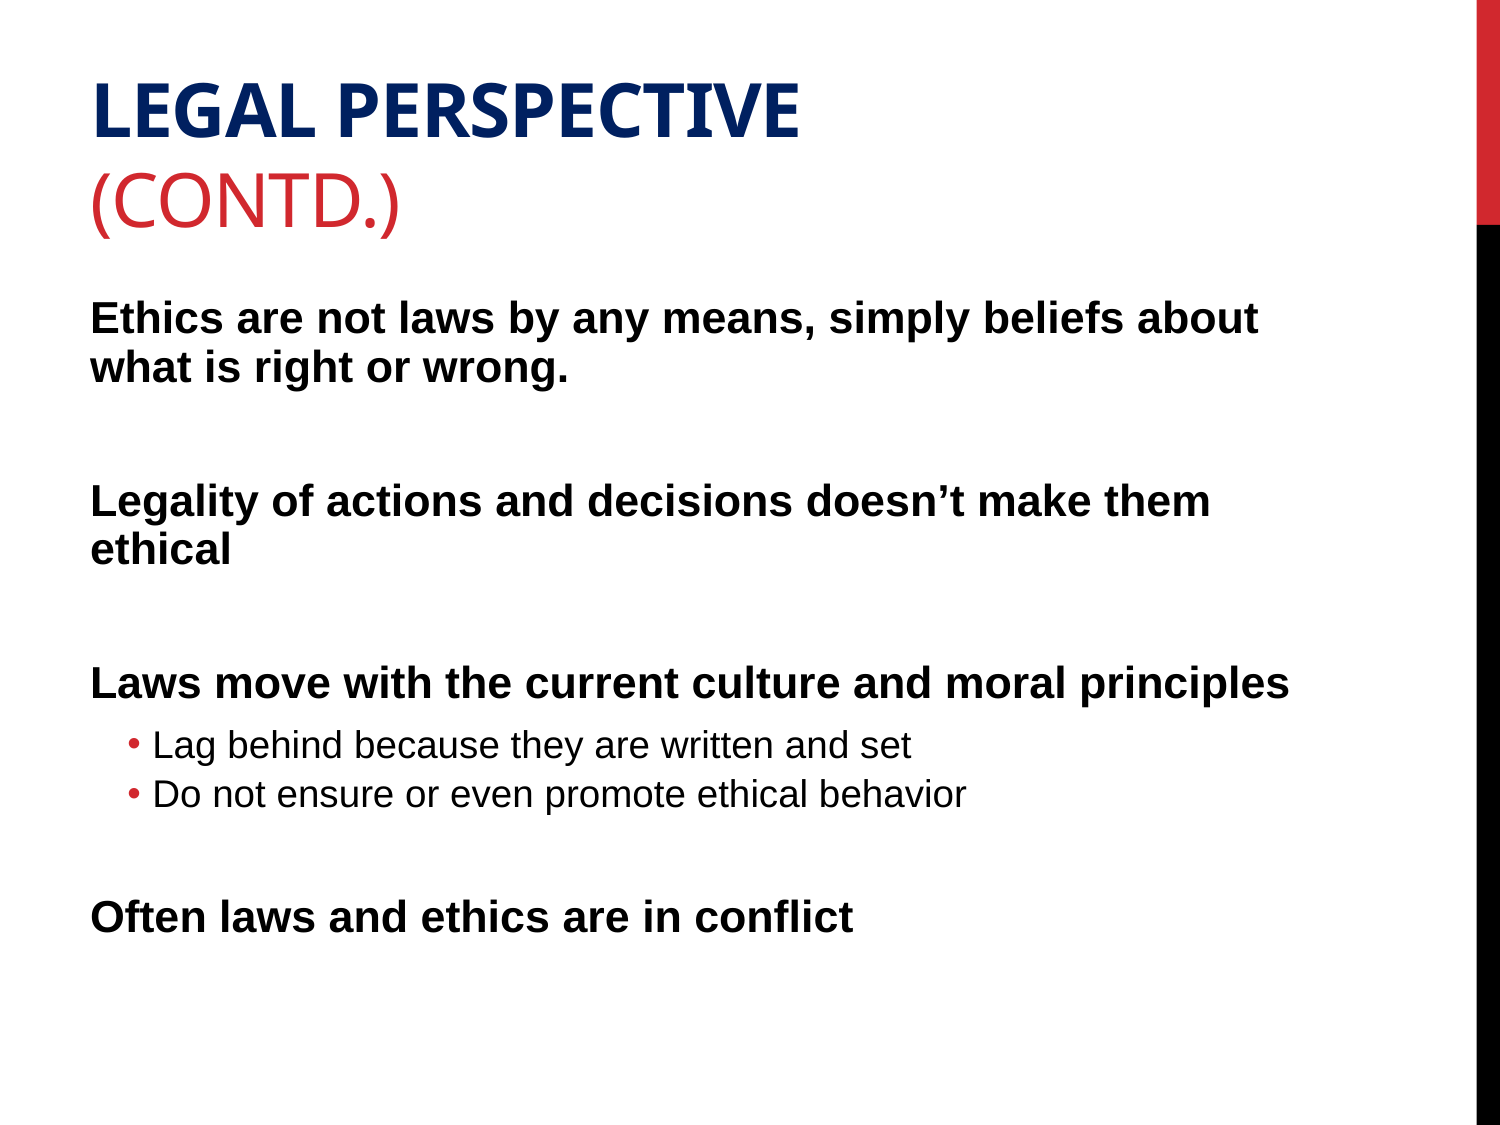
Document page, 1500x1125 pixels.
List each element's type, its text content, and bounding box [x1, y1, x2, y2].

title Legal Perspective (Contd.) [75, 25, 1025, 250]
list Ethics are not laws by any means, simply beliefs about what is right or wrong. Legality of actions and decisions doesn’t make them ethical Laws move with the current culture and moral principles Lag behind because they are written and set Do not ensure or even promote ethical behavior Often laws and ethics are in conflict [75, 287, 1325, 1005]
